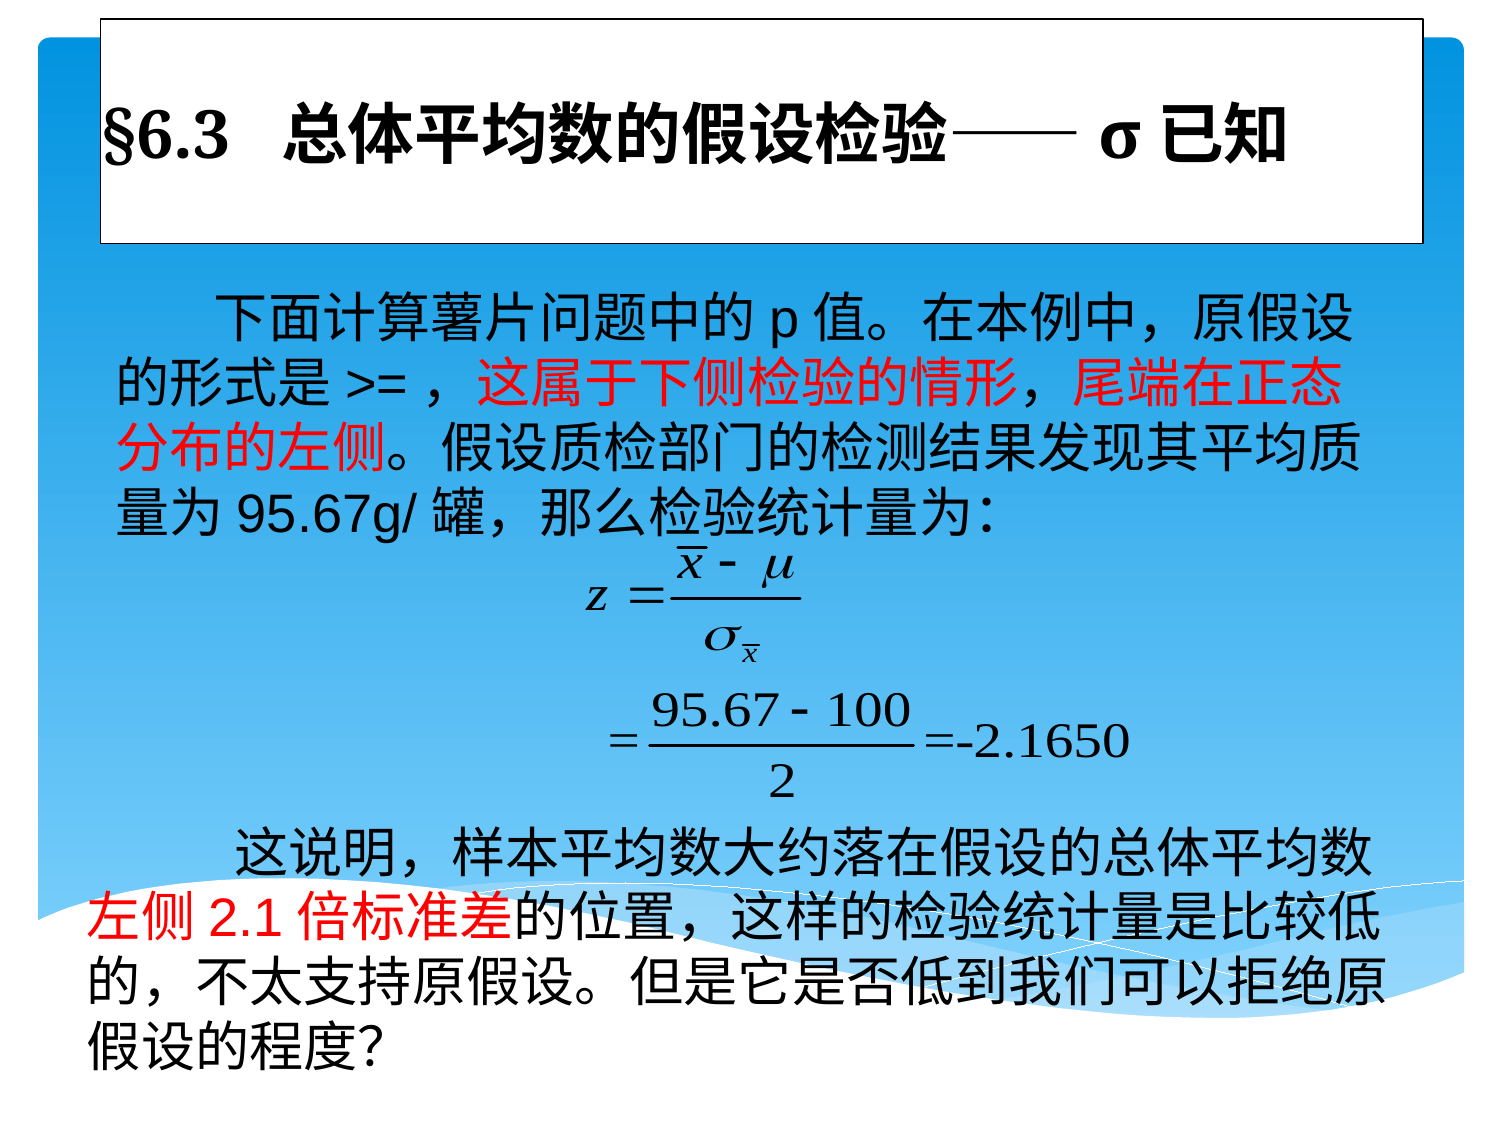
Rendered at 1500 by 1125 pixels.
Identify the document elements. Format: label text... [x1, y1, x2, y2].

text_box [572, 526, 1141, 811]
text_box 下面计算薯片问题中的p值。在本例中，原假设的形式是>=，这属于下侧检验的情形，尾端在正态分布的左侧。假设质检部门的检测结果发现其平均质量为95.67g/罐，那么检验统计量为： [100, 255, 1412, 551]
title §6.3 总体平均数的假设检验——σ已知 [100, 19, 1424, 244]
text_box 这说明，样本平均数大约落在假设的总体平均数左侧2.1倍标准差的位置，这样的检验统计量是比较低的，不太支持原假设。但是它是否低到我们可以拒绝原假设的程度？ [72, 810, 1407, 1086]
